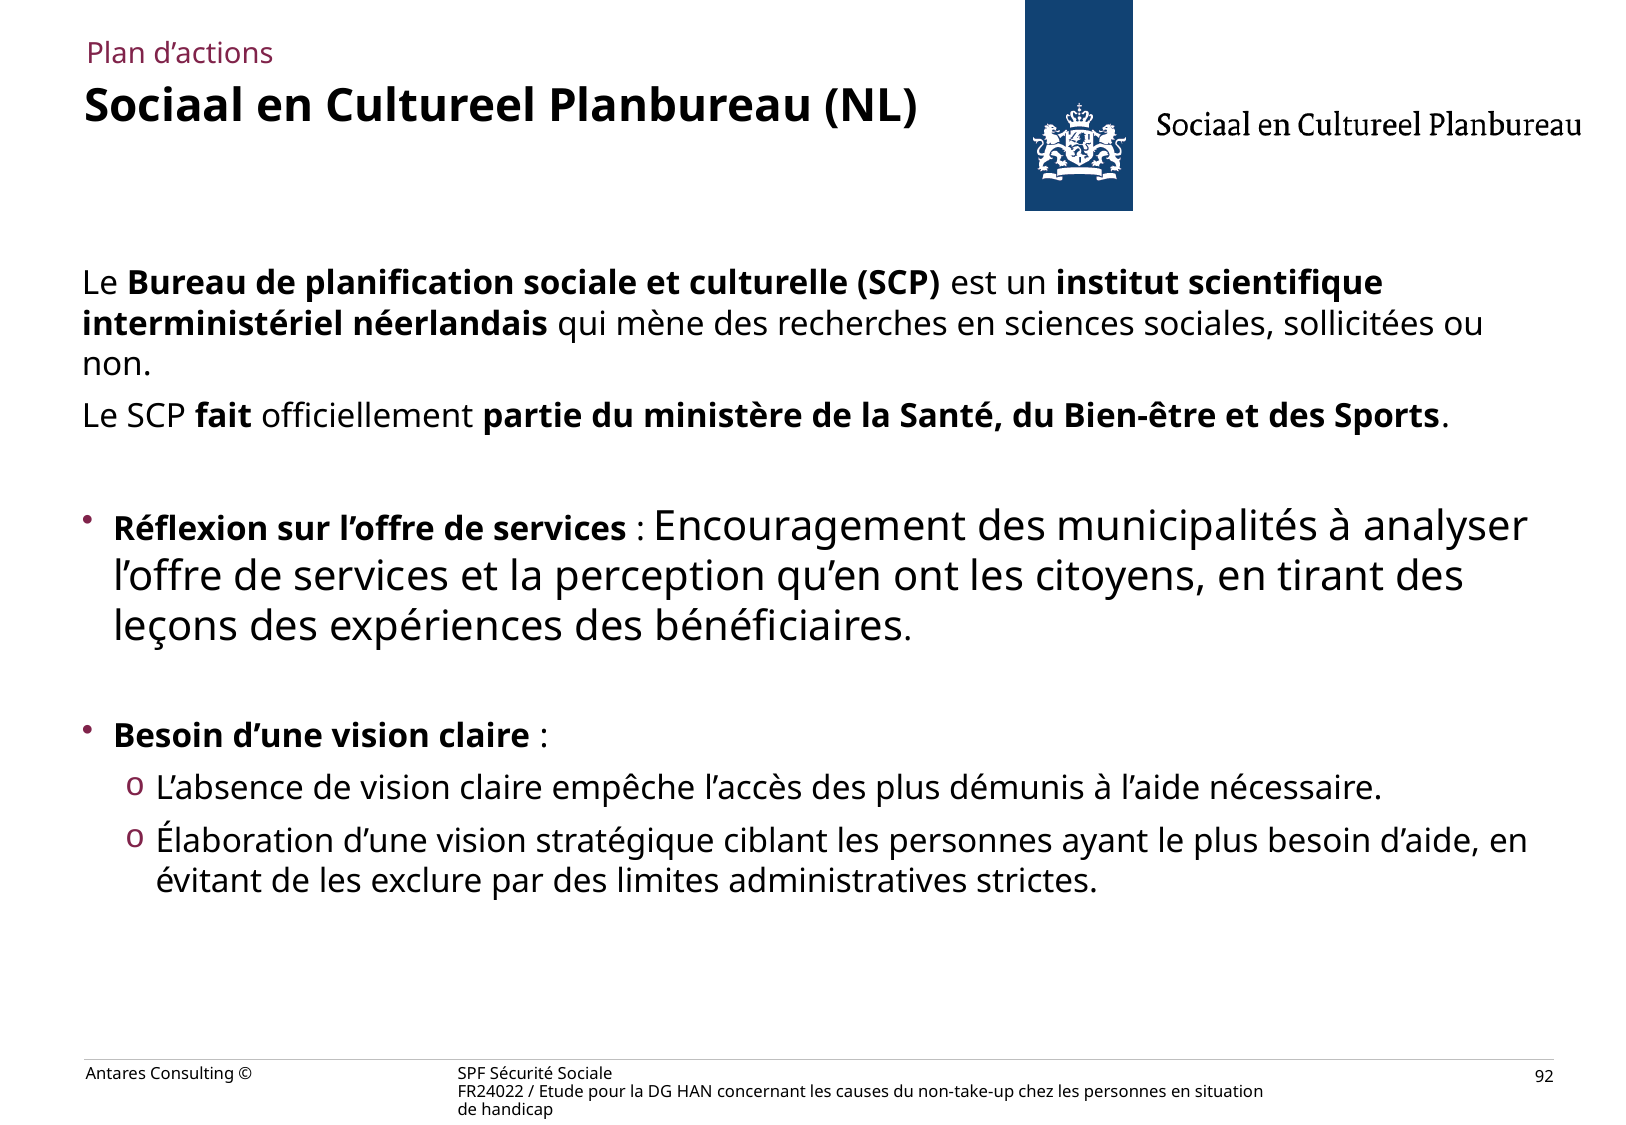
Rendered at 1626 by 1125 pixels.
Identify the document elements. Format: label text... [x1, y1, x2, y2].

title Sociaal en Cultureel Planbureau (NL) [84, 82, 1550, 229]
picture [1025, 0, 1581, 211]
list Le Bureau de planification sociale et culturelle (SCP) est un institut scientifique interministériel néerlandais qui mène des recherches en sciences sociales, sollicitées ou non. Le SCP fait officiellement partie du ministère de la Santé, du Bien-être et des Sports. Réflexion sur l’offre de services : Encouragement des municipalités à analyser l’offre de services et la perception qu’en ont les citoyens, en tirant des leçons des expériences des bénéficiaires. Besoin d’une vision claire : L’absence de vision claire empêche l’accès des plus démunis à l’aide nécessaire. Élaboration d’une vision stratégique ciblant les personnes ayant le plus besoin d’aide, en évitant de les exclure par des limites administratives strictes. [81, 261, 1553, 919]
text_box Plan d’actions [86, 38, 1025, 70]
